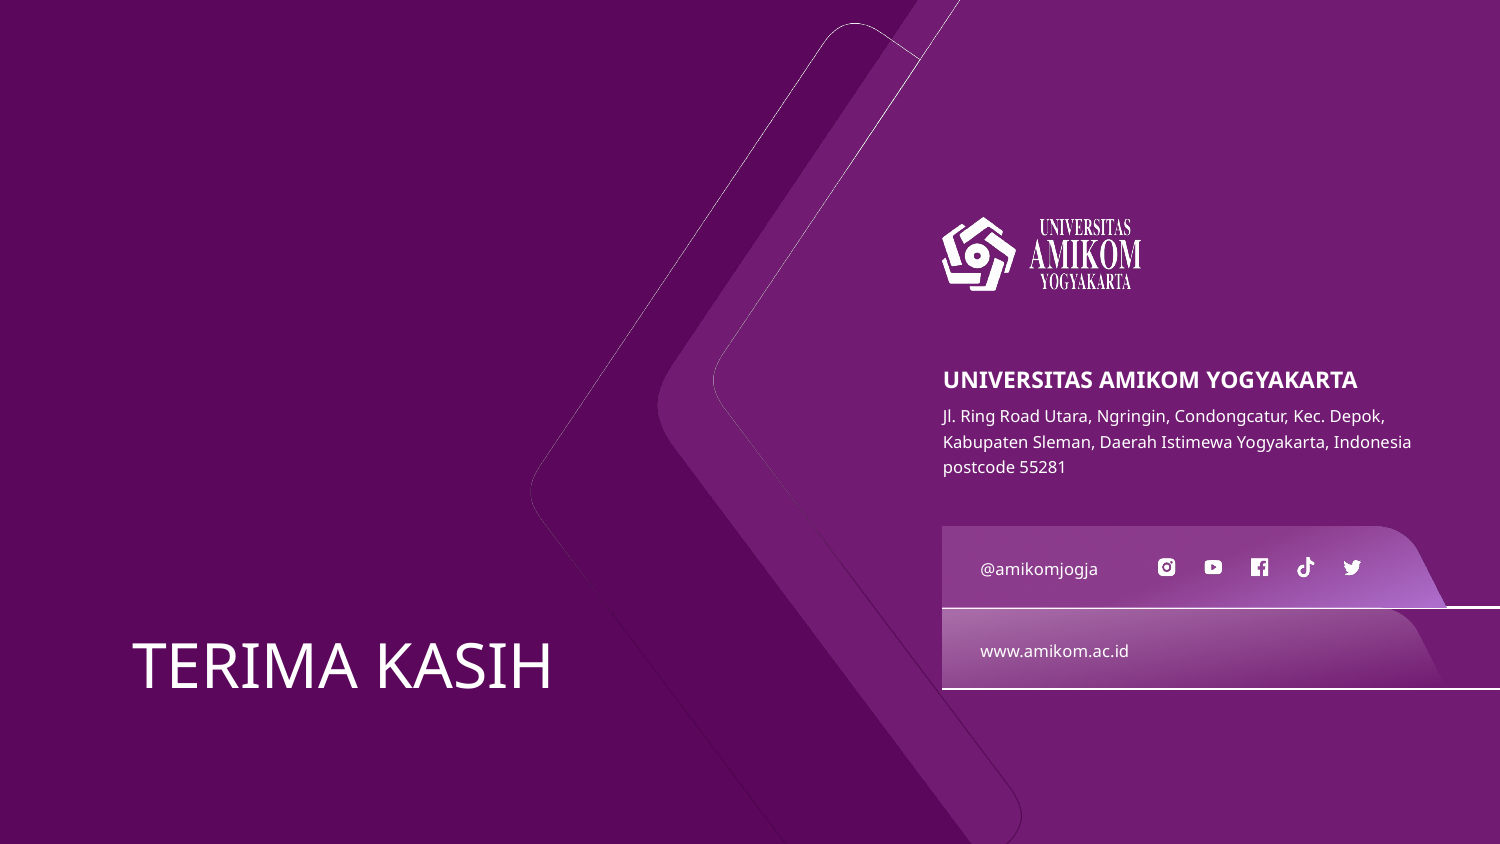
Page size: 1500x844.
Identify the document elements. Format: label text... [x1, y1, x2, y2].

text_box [942, 526, 1500, 690]
picture [434, 0, 1500, 844]
text_box TERIMA KASIH [132, 629, 429, 704]
